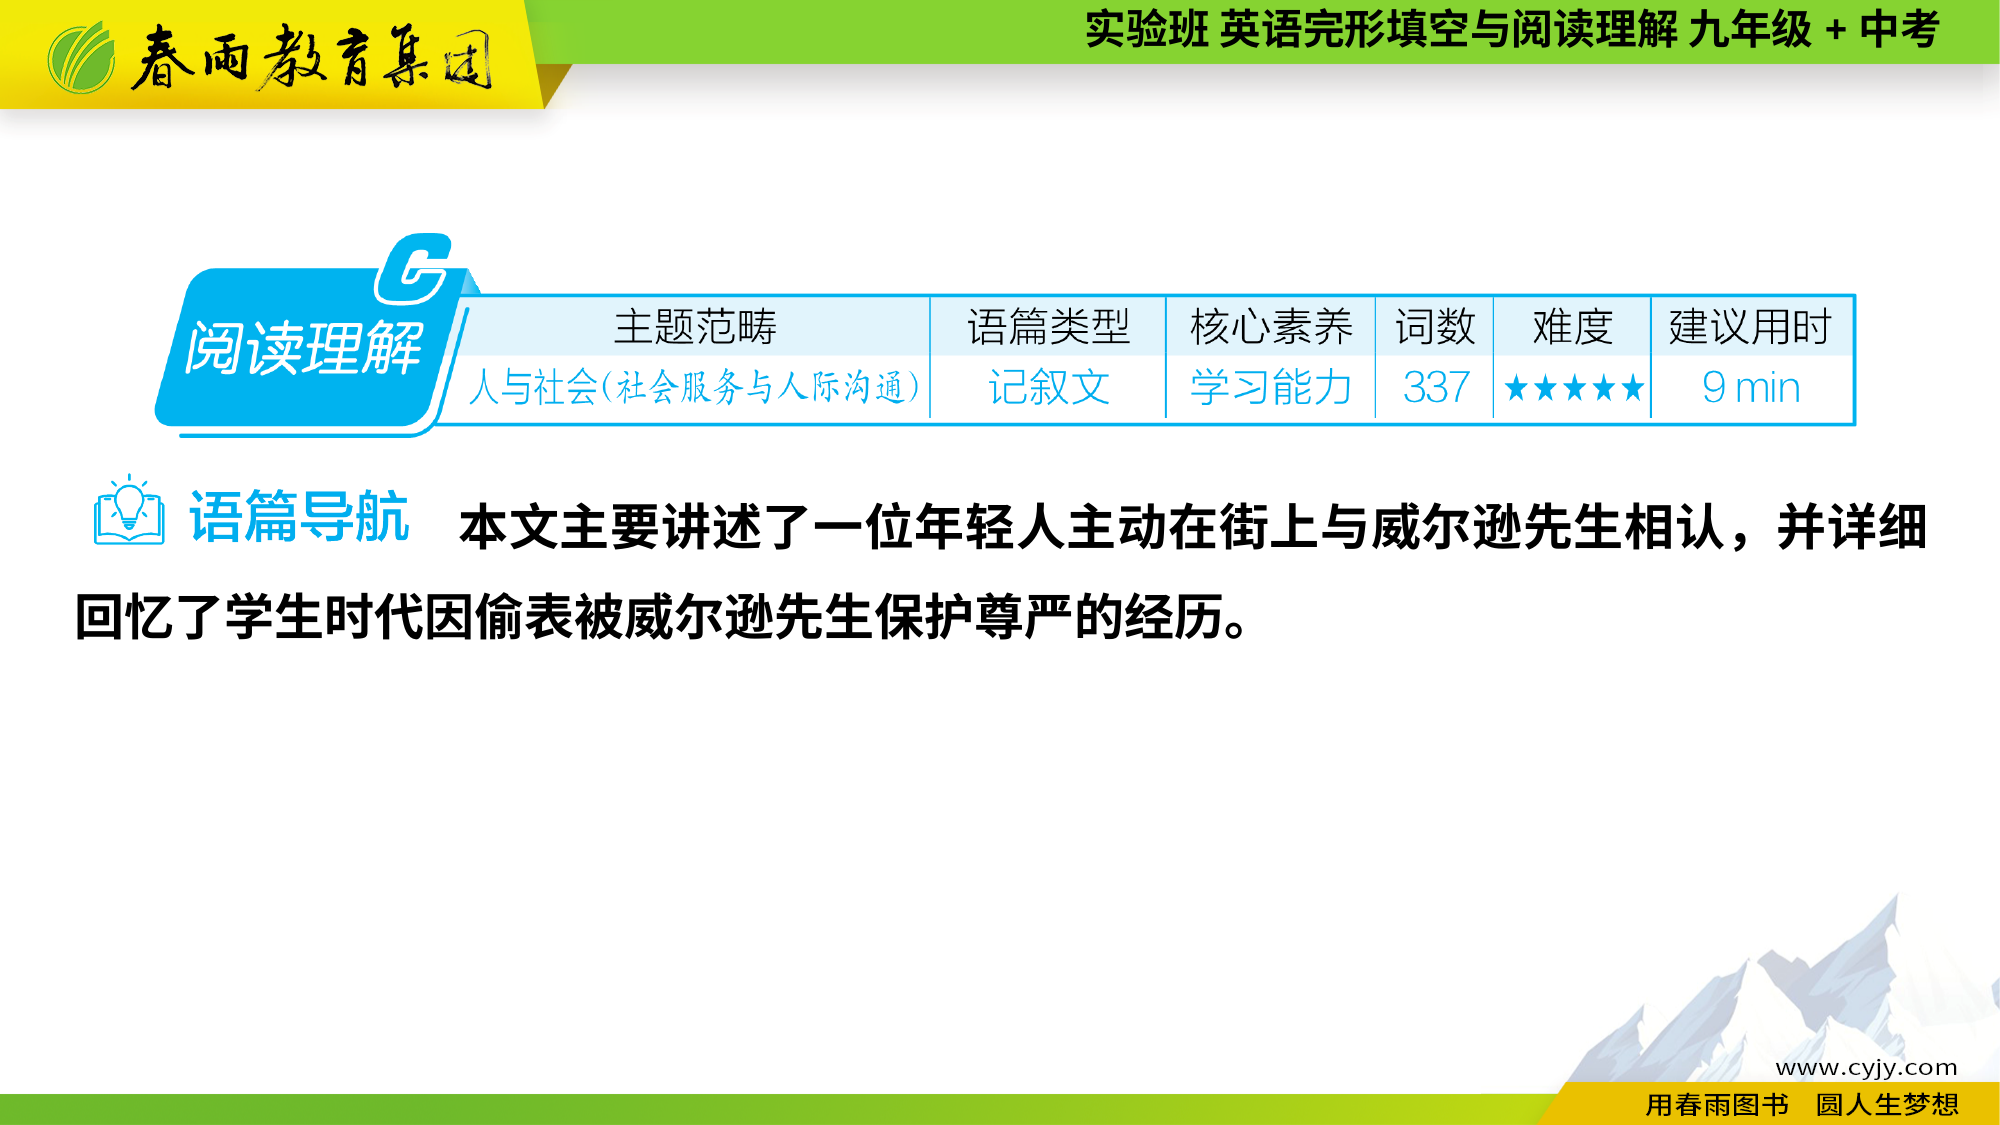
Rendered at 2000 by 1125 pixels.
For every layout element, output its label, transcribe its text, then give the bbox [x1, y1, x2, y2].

list 本文主要讲述了一位年轻人主动在街上与威尔逊先生相认，并详细回忆了学生时代因偷表被威尔逊先生保护尊严的经历。 [59, 457, 1944, 644]
picture [0, 0, 2000, 1125]
